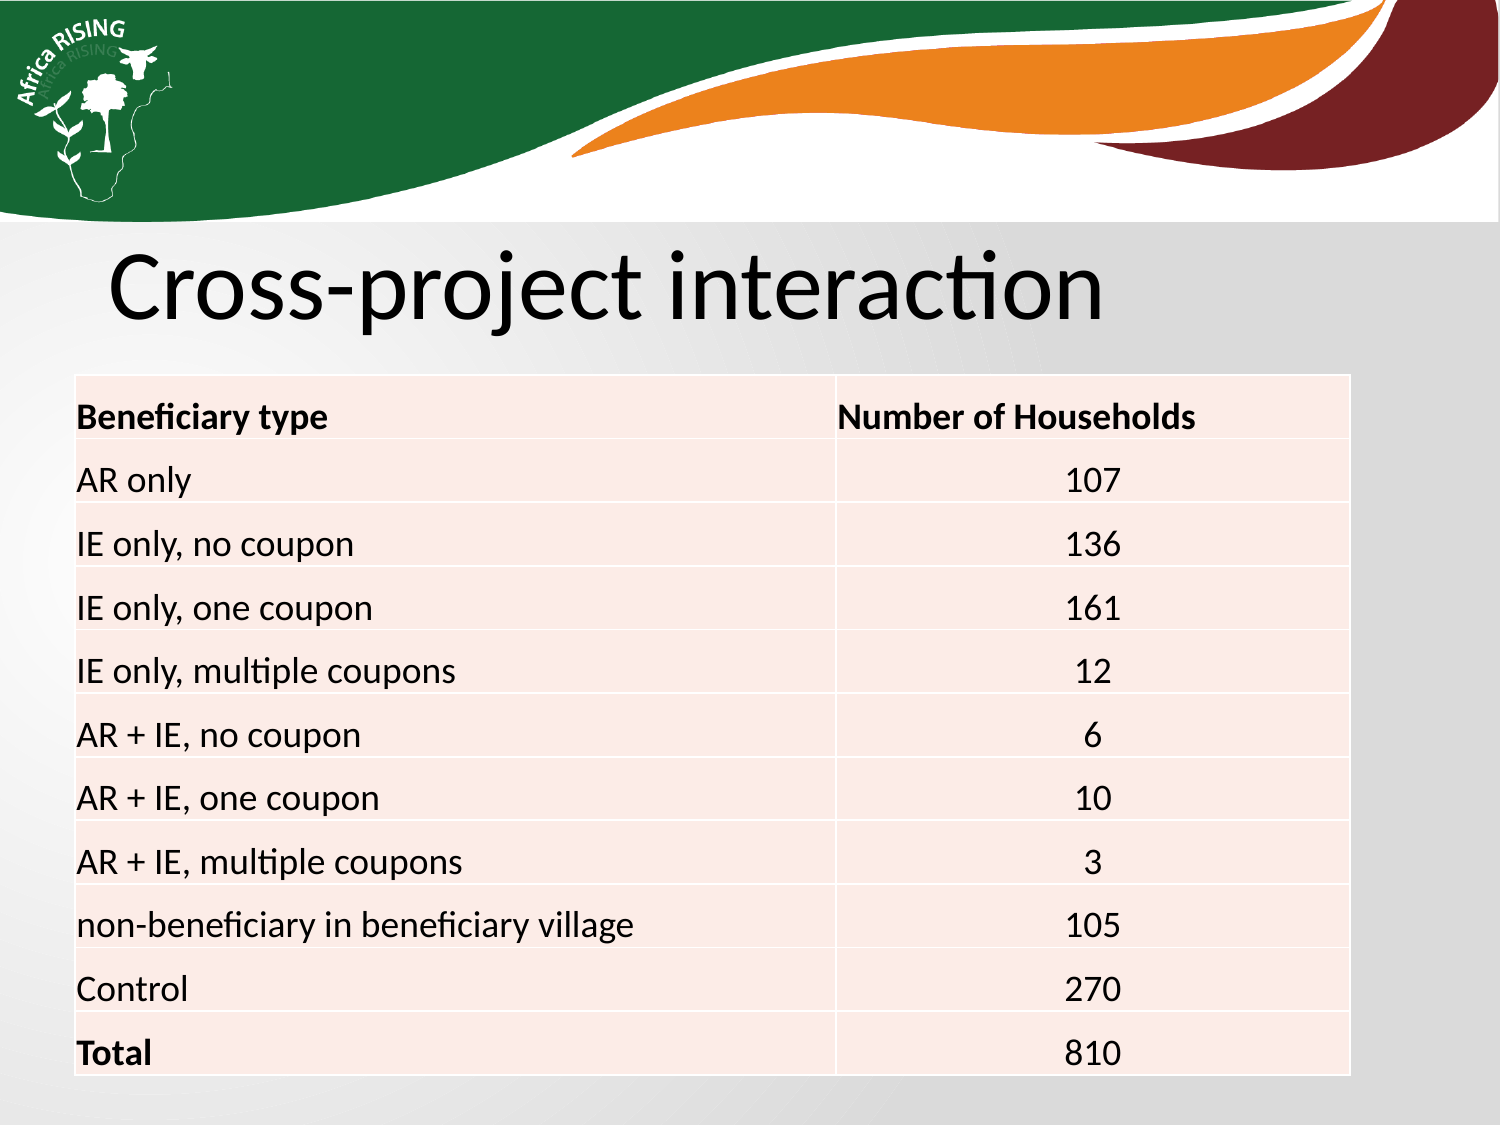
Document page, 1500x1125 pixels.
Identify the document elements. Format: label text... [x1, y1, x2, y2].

table_cell 161 [837, 567, 1349, 629]
table_cell Total [76, 1012, 835, 1074]
table_cell 810 [837, 1012, 1349, 1074]
table_header Beneficiary type [76, 376, 835, 438]
table_cell AR only [76, 439, 835, 501]
table_cell 12 [837, 630, 1349, 692]
table_cell 10 [837, 758, 1349, 819]
table_cell 136 [837, 503, 1349, 565]
table_cell non-beneficiary in beneficiary village [76, 885, 835, 947]
table_cell IE only, no coupon [76, 503, 835, 565]
table_cell AR + IE, one coupon [76, 758, 835, 819]
table_cell Control [76, 948, 835, 1010]
picture [0, 0, 1499, 222]
table_cell AR + IE, no coupon [76, 694, 835, 756]
table_cell 6 [837, 694, 1349, 756]
table_cell 270 [837, 948, 1349, 1010]
table_cell IE only, multiple coupons [76, 630, 835, 692]
table_cell AR + IE, multiple coupons [76, 821, 835, 883]
table_cell 3 [837, 821, 1349, 883]
list Cross-project interaction [75, 212, 1325, 374]
table_cell IE only, one coupon [76, 567, 835, 629]
table_header Number of Households [837, 376, 1349, 438]
table_cell 105 [837, 885, 1349, 947]
table_cell 107 [837, 439, 1349, 501]
